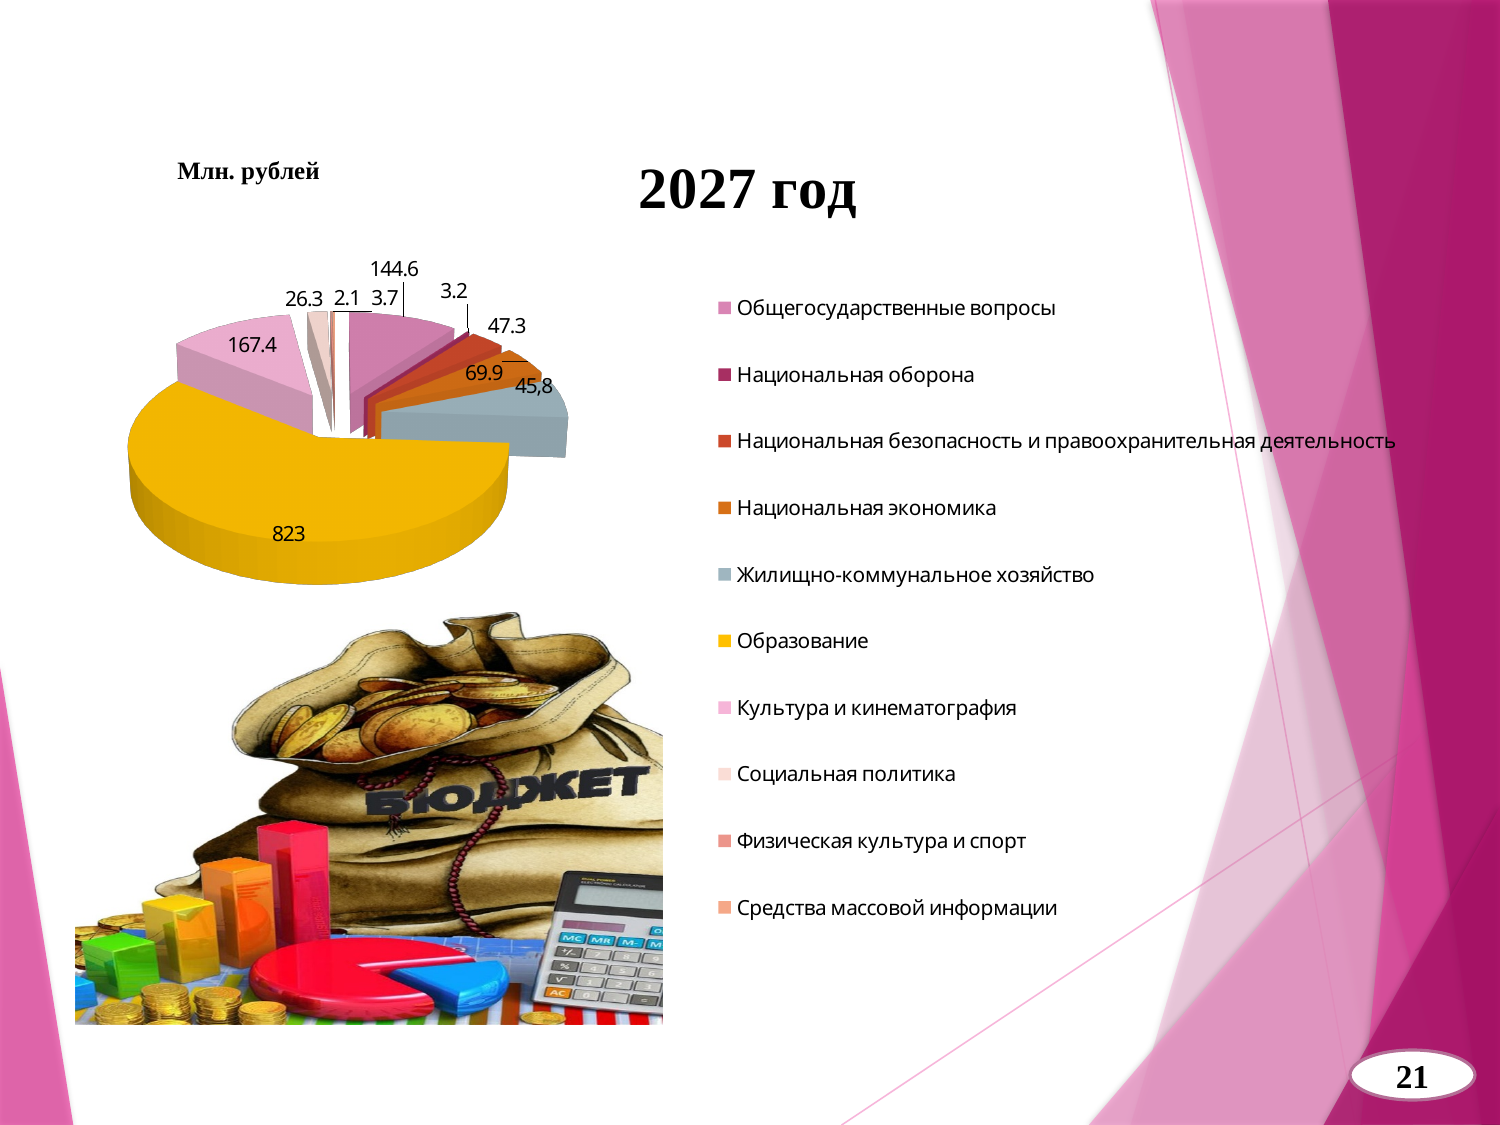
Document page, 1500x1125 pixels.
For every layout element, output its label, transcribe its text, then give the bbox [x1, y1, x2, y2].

picture [74, 611, 663, 1026]
chart [74, 111, 1423, 1038]
text_box 21 [1348, 1048, 1477, 1102]
